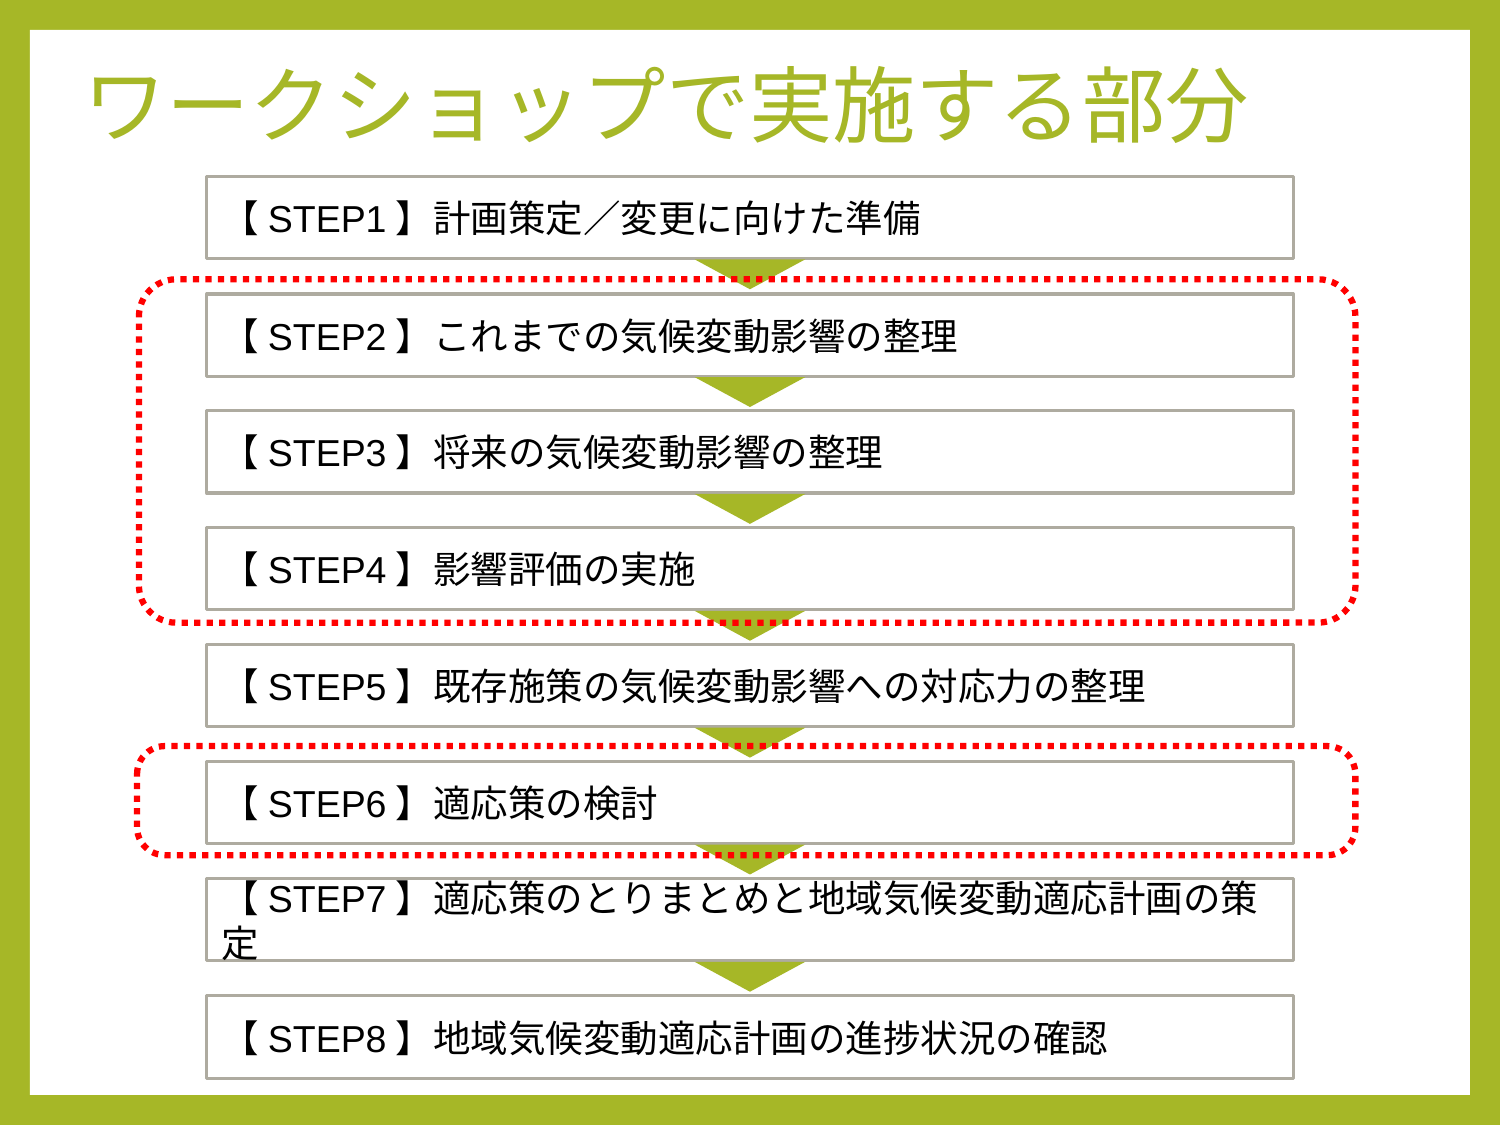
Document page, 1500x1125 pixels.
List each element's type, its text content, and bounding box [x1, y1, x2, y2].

text_box [135, 744, 200, 857]
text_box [206, 175, 1294, 1079]
title ワークショップで実施する部分 [68, 66, 1321, 153]
text_box [137, 277, 200, 625]
text_box [1299, 277, 1358, 625]
text_box [1299, 744, 1357, 857]
